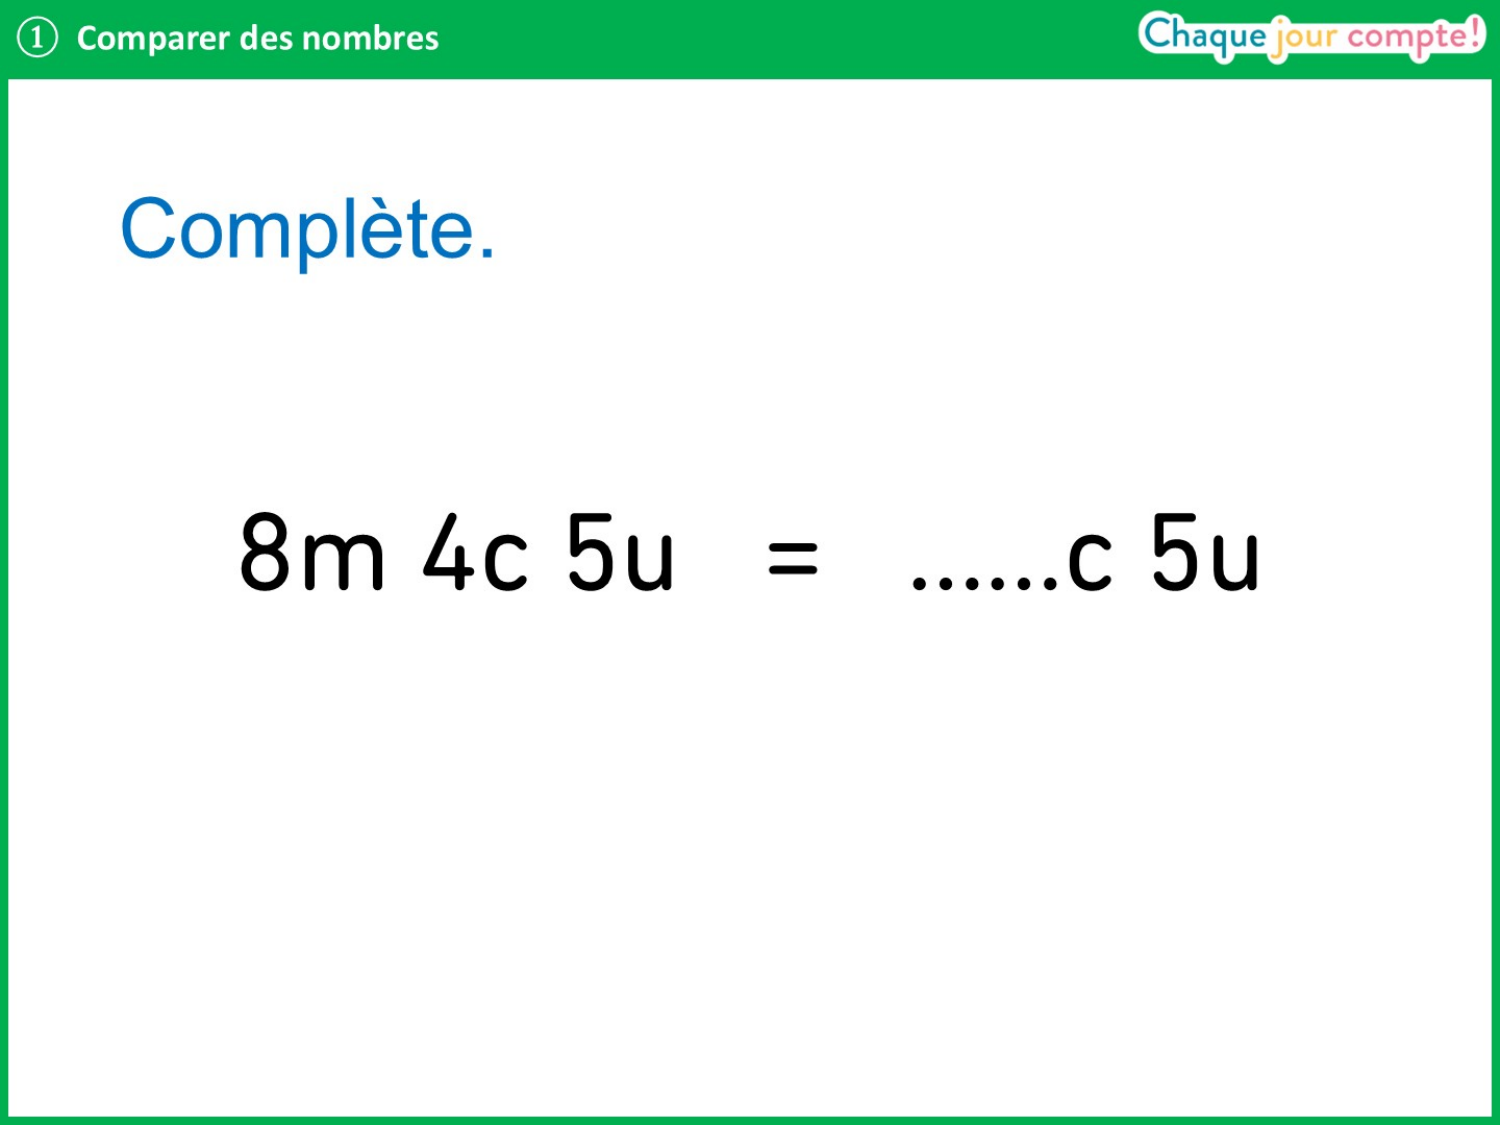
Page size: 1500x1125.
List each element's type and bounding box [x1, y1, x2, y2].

list [0, 0, 1500, 1125]
